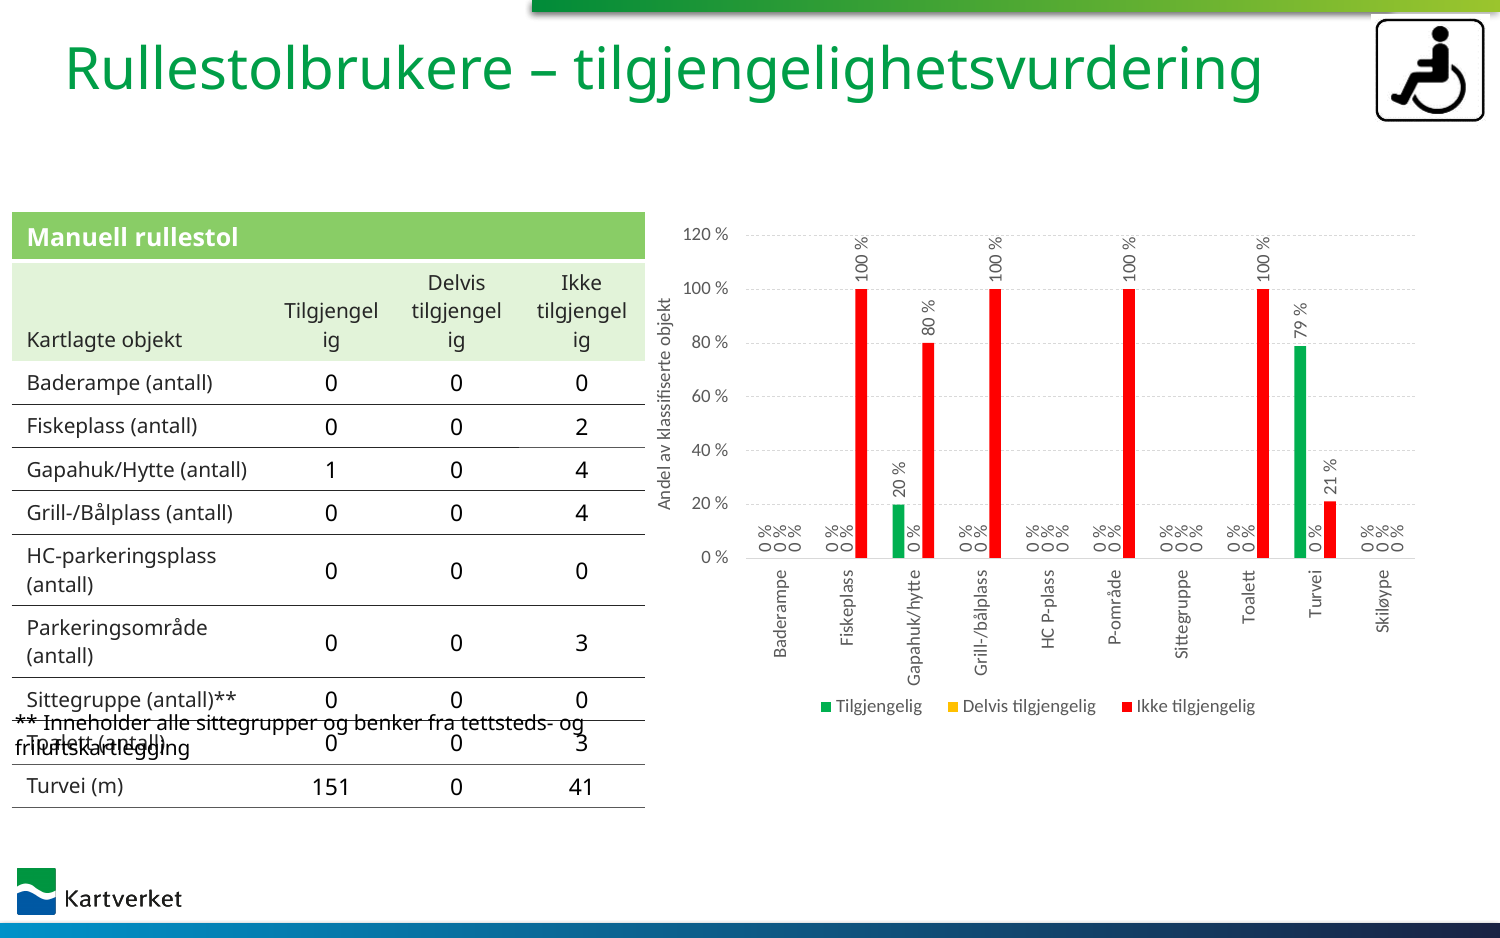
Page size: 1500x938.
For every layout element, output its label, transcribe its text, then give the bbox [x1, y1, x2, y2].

table_cell 0 [394, 405, 519, 447]
table_cell HC-parkeringsplass (antall) [12, 535, 269, 605]
table_cell 0 [269, 535, 394, 605]
table_cell 0 [394, 491, 519, 534]
table_cell 0 [394, 448, 519, 490]
table_cell 4 [519, 491, 638, 534]
table_cell Baderampe (antall) [12, 361, 269, 404]
table_cell 0 [269, 678, 394, 702]
table_cell 0 [394, 361, 519, 404]
table_cell Sittegruppe (antall)** [12, 678, 269, 702]
table_cell 0 [394, 768, 519, 807]
table_cell Parkeringsområde (antall) [12, 606, 269, 677]
table_cell 0 [269, 606, 394, 677]
table_cell 151 [269, 768, 394, 807]
table_cell 0 [519, 535, 638, 605]
table_cell 41 [519, 768, 645, 807]
table_cell 0 [394, 606, 519, 677]
table_header Manuell rullestol [12, 212, 645, 259]
table_cell 3 [519, 606, 638, 677]
table_cell Turvei (m) [12, 768, 269, 807]
table_cell Fiskeplass (antall) [12, 405, 269, 447]
table_cell 0 [269, 405, 394, 447]
table_cell Ikke tilgjengelig [519, 263, 638, 361]
table_cell 1 [269, 448, 394, 490]
picture [1371, 13, 1491, 127]
table_cell 4 [519, 448, 638, 490]
table_cell 0 [269, 361, 394, 404]
picture [643, 218, 1427, 728]
table_cell 0 [269, 491, 394, 534]
table_cell Kartlagte objekt [12, 263, 269, 361]
table_cell 2 [519, 405, 638, 447]
table_cell 0 [394, 535, 519, 605]
table_cell Delvis tilgjengelig [394, 263, 519, 361]
table_cell Grill-/Bålplass (antall) [12, 491, 269, 534]
text_box ** Inneholder alle sittegrupper og benker fra tettsteds- og friluftskartlegging [0, 702, 745, 768]
table_cell 0 [519, 678, 638, 702]
table_cell 0 [394, 678, 519, 702]
text_box Rullestolbrukere – tilgjengelighetsvurdering [49, 12, 1372, 109]
table_cell Gapahuk/Hytte (antall) [12, 448, 269, 490]
table_cell Tilgjengelig [269, 263, 394, 361]
table_cell 0 [519, 361, 638, 404]
